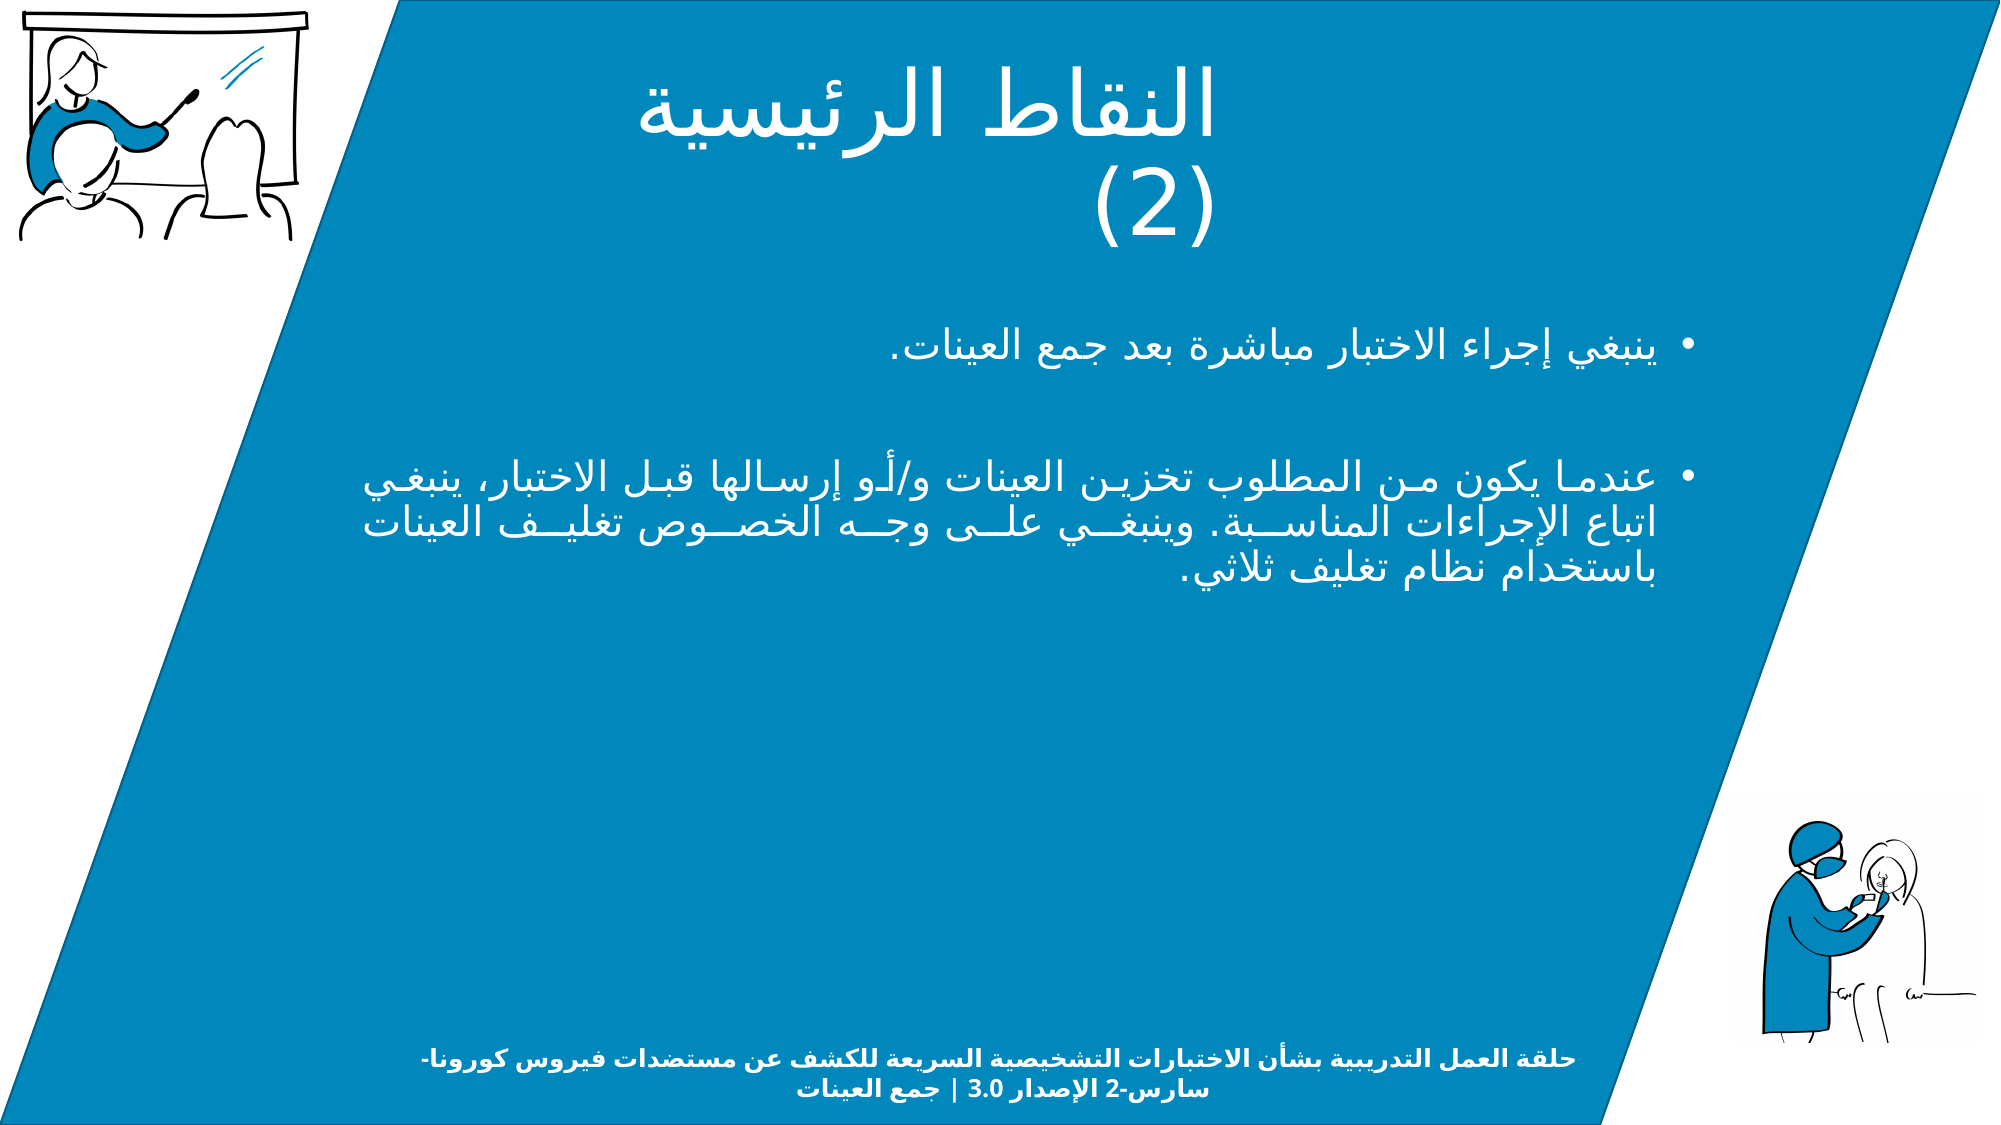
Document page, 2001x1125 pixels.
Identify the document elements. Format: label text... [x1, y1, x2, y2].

text_box [0, 0, 2000, 1125]
footer حلقة العمل التدريبية بشأن الاختبارات التشخيصية السريعة للكشف عن مستضدات فيروس كورونا- سارس-2 الإصدار 3.0 | جمع العينات [399, 1031, 1600, 1114]
text_box النقاط الرئيسية (2) [468, 49, 1236, 205]
text_box ينبغي إجراء الاختبار مباشرة بعد جمع العينات. عندما يكون من المطلوب تخزين العينات و/أو إرسالها قبل الاختبار، ينبغي اتباع الإجراءات المناسبة. وينبغي على وجه الخصوص تغليف العينات باستخدام نظام تغليف ثلاثي. [347, 316, 1711, 1045]
slide_number 18 [1609, 1042, 1863, 1103]
picture [1730, 793, 1981, 1043]
picture [0, 0, 325, 255]
